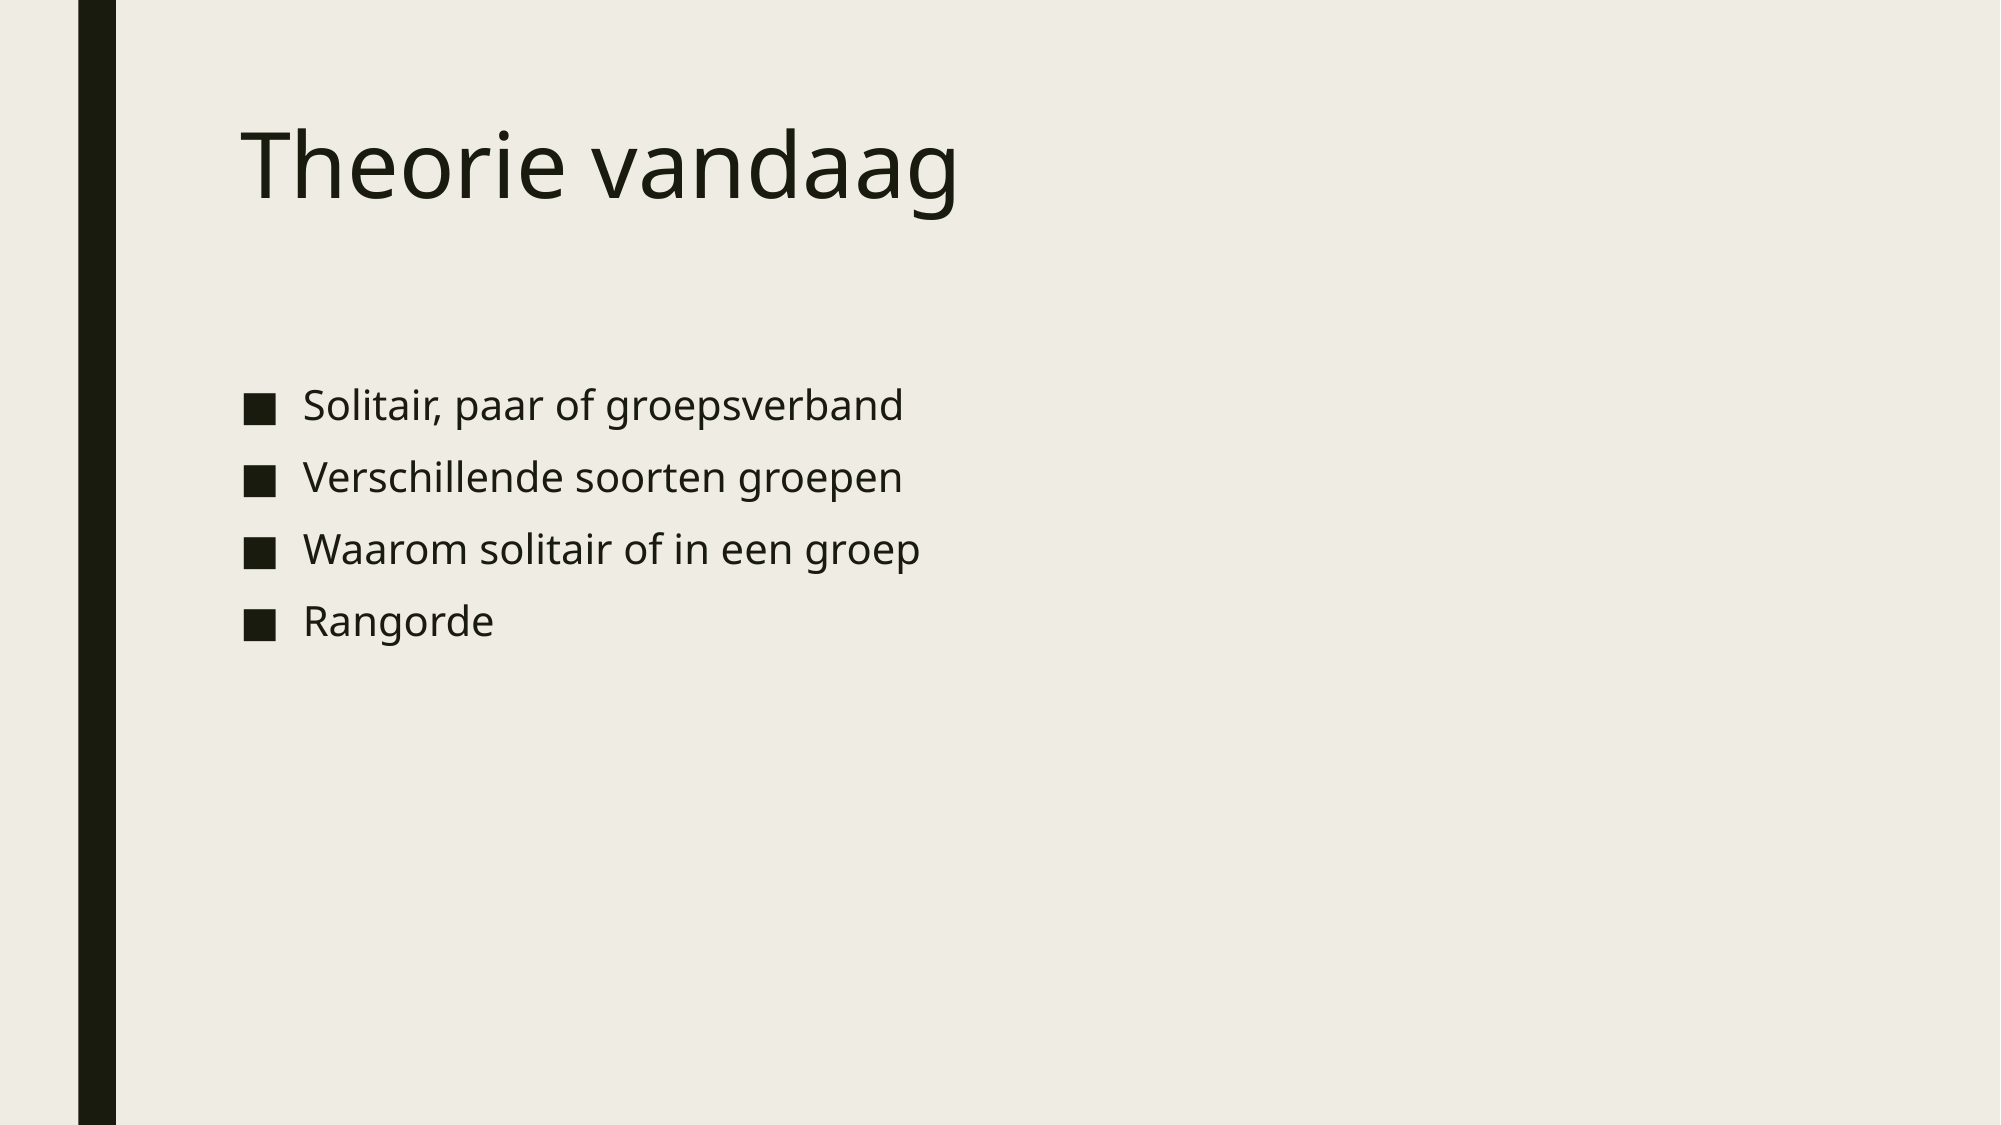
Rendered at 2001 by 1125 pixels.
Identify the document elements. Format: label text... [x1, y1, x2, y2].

list Solitair, paar of groepsverband Verschillende soorten groepen Waarom solitair of in een groep Rangorde [225, 375, 1800, 963]
title Theorie vandaag [225, 112, 1800, 357]
